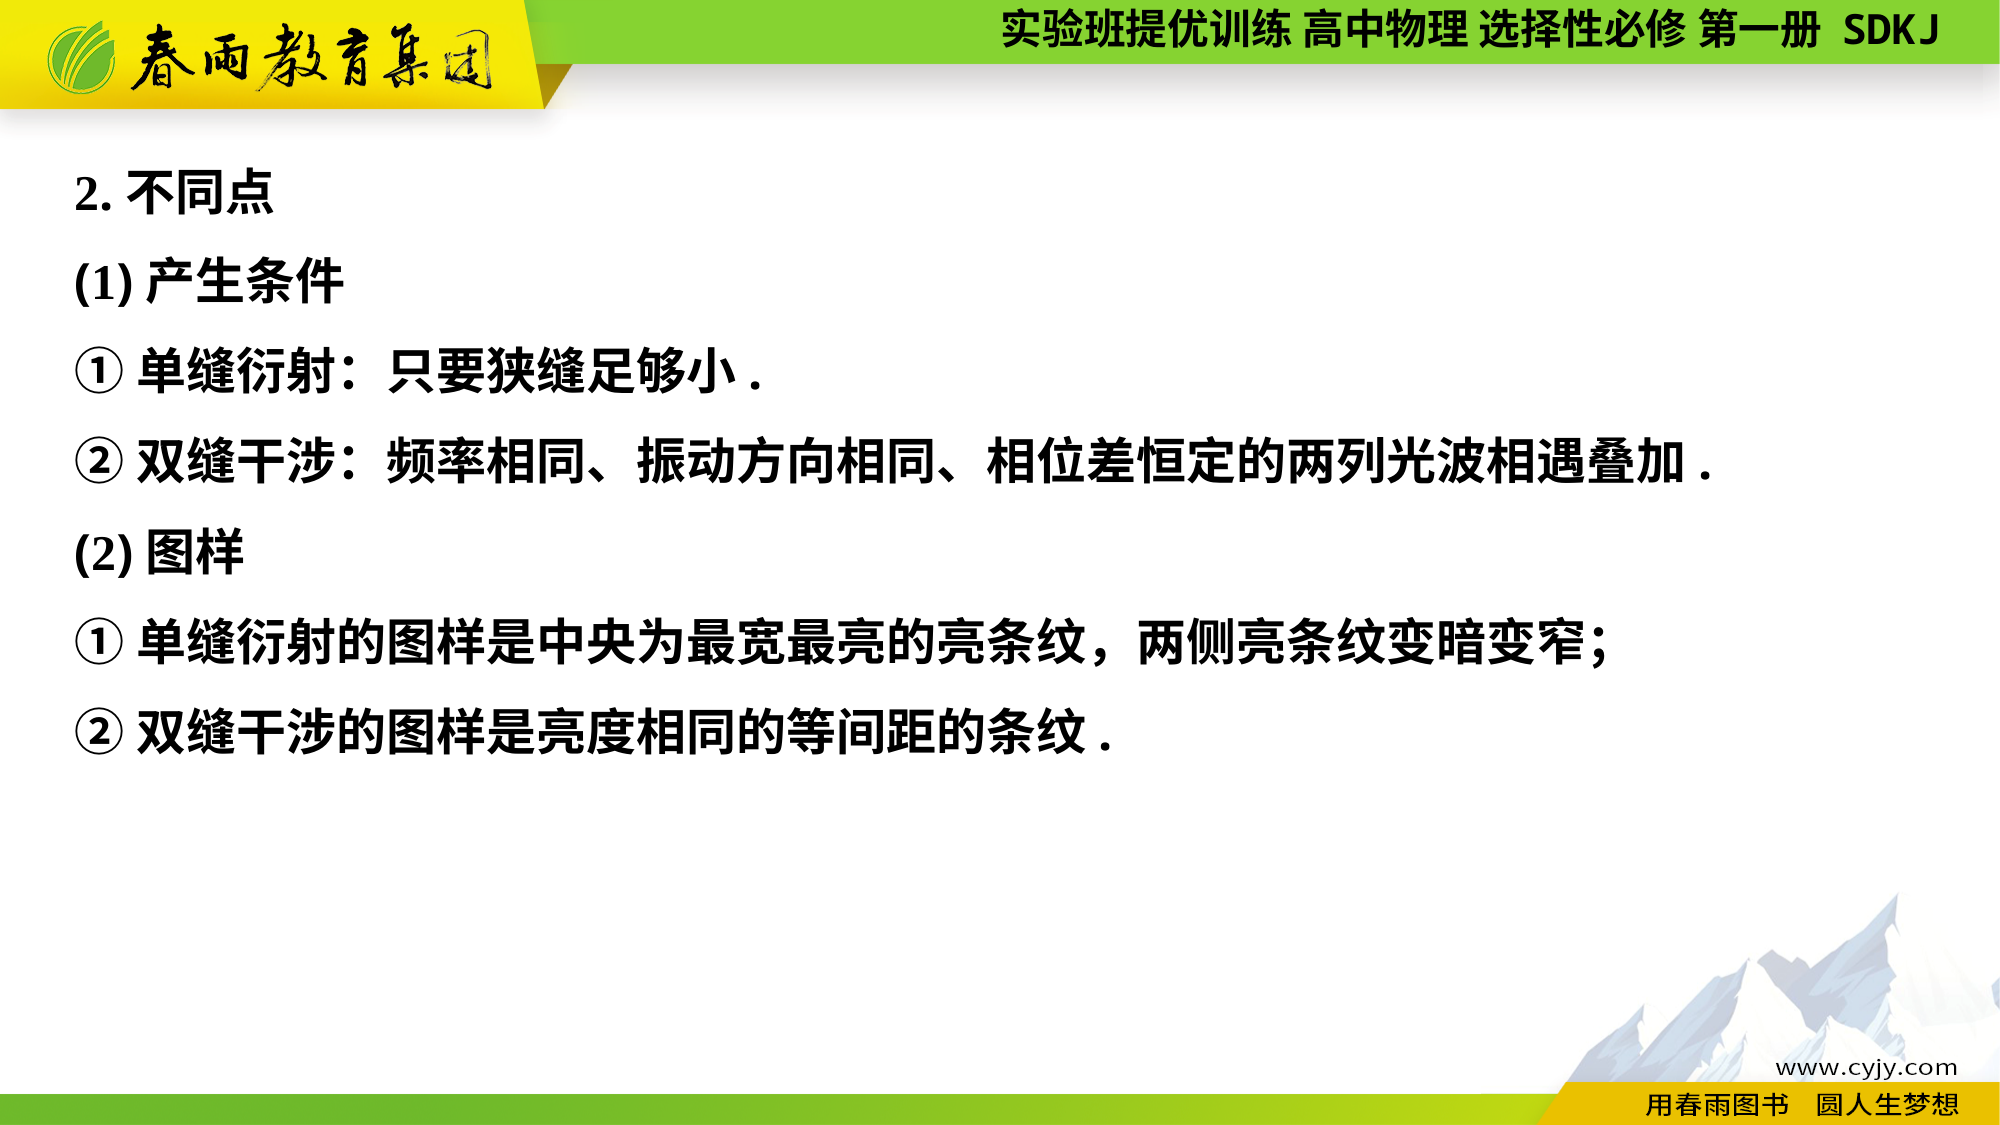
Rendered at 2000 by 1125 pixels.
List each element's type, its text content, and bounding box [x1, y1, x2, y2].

list 2.不同点 (1)产生条件 ①单缝衍射：只要狭缝足够小. ②双缝干涉：频率相同、振动方向相同、相位差恒定的两列光波相遇叠加. (2)图样 ①单缝衍射的图样是中央为最宽最亮的亮条纹，两侧亮条纹变暗变窄； ②双缝干涉的图样是亮度相同的等间距的条纹. [59, 122, 1944, 774]
picture [0, 0, 2000, 1125]
